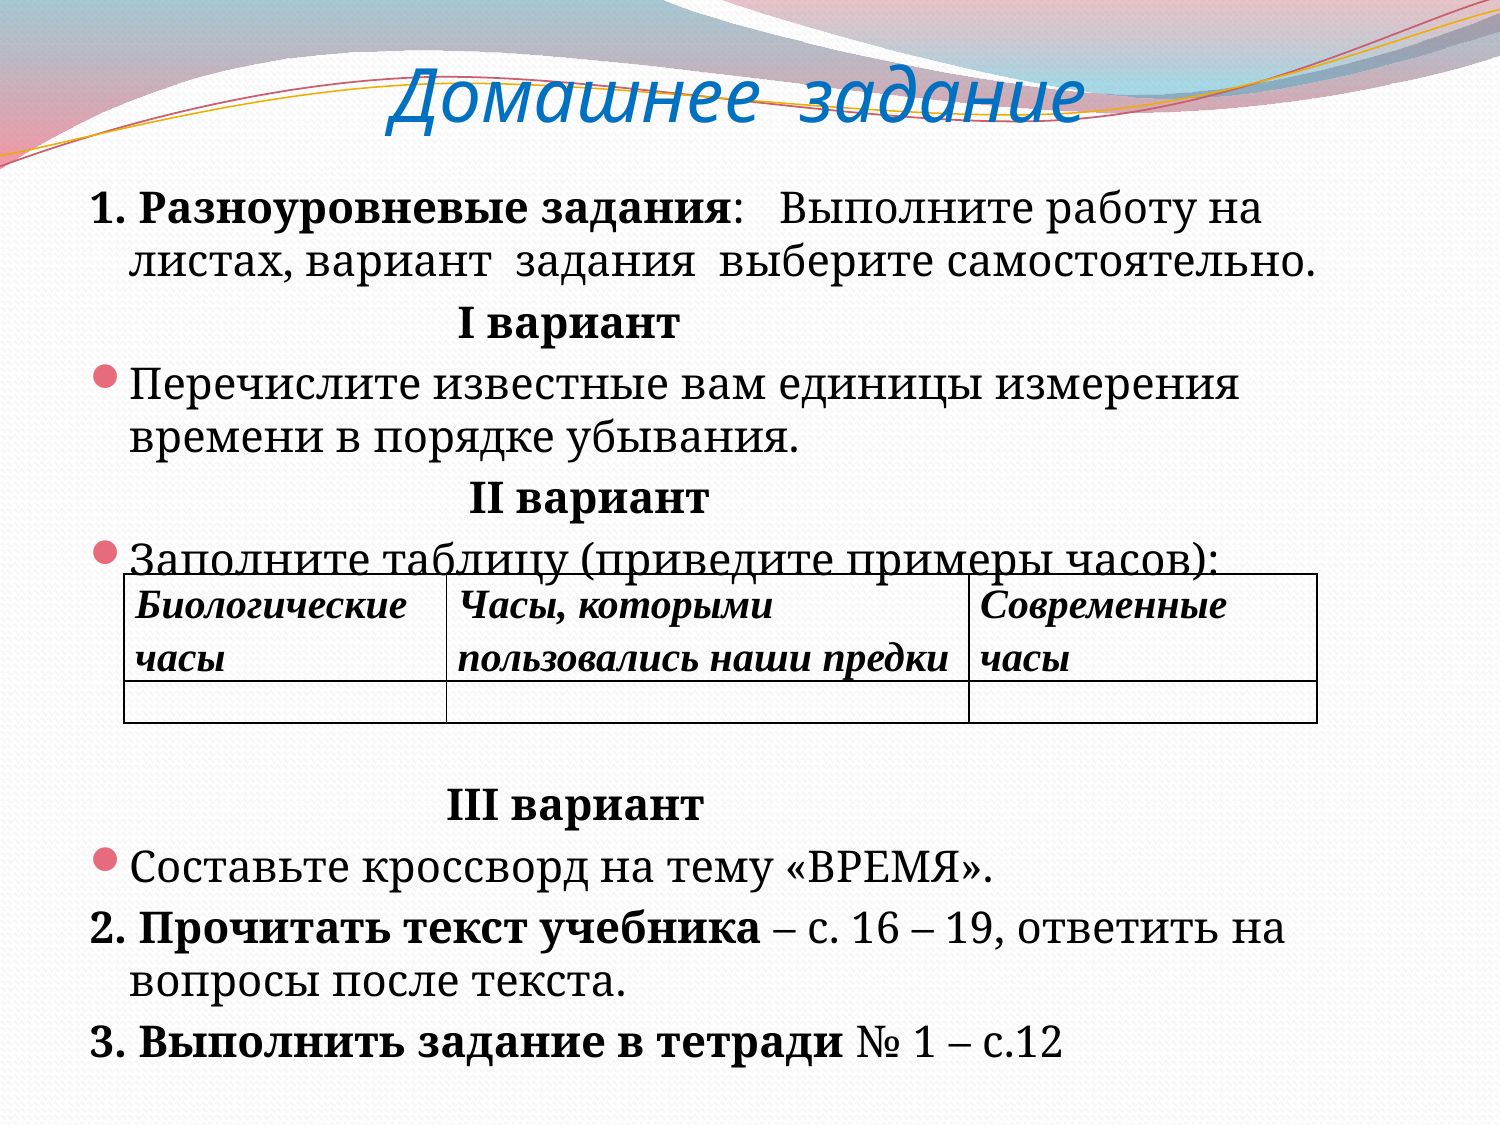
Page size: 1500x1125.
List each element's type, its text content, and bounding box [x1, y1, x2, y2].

table_cell [970, 682, 1316, 722]
table_header Современные часы [970, 575, 1316, 680]
table_cell [447, 682, 968, 722]
list 1. Разноуровневые задания: Выполните работу на листах, вариант задания выберите самостоятельно. I вариант Перечислите известные вам единицы измерения времени в порядке убывания. II вариант Заполните таблицу (приведите примеры часов): III вариант Составьте кроссворд на тему «ВРЕМЯ». 2. Прочитать текст учебника – с. 16 – 19, ответить на вопросы после текста. 3. Выполнить задание в тетради № 1 – с.12 [75, 172, 1425, 1083]
table_header Биологические часы [125, 575, 446, 680]
table_header Часы, которыми пользовались наши предки [447, 575, 968, 680]
table_cell [125, 682, 446, 722]
title Домашнее задание [64, 30, 1415, 138]
